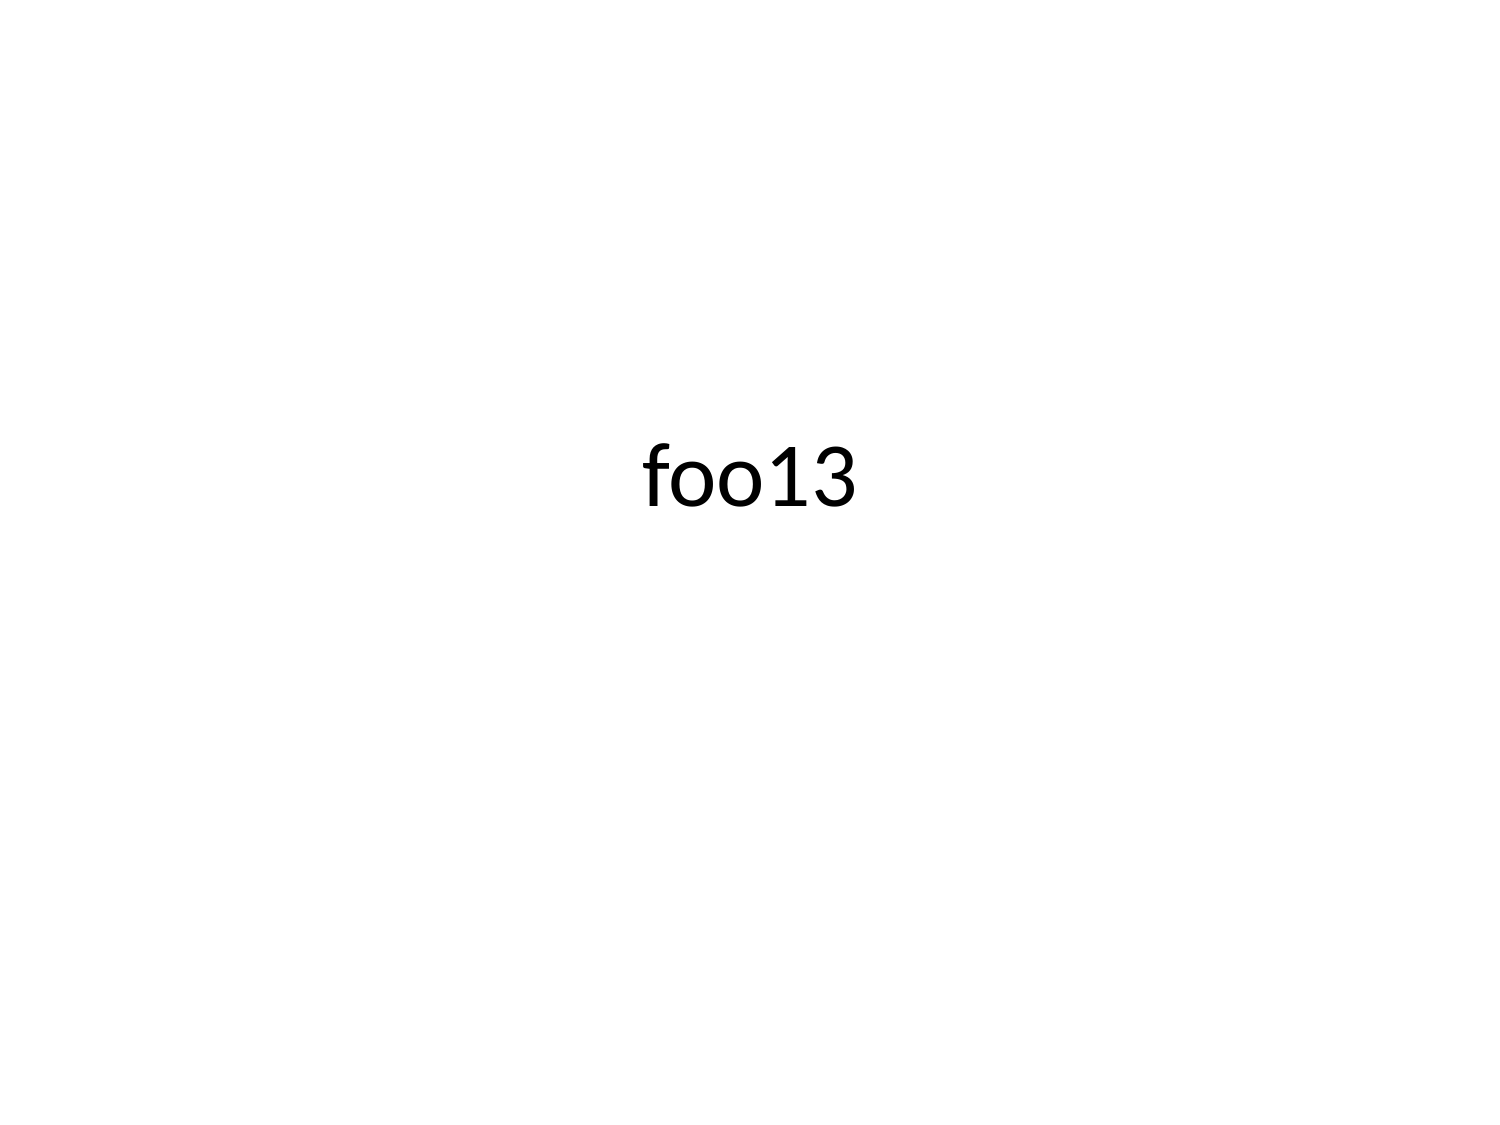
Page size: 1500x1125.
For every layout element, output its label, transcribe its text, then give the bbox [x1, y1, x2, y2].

title foo13 [112, 349, 1388, 591]
